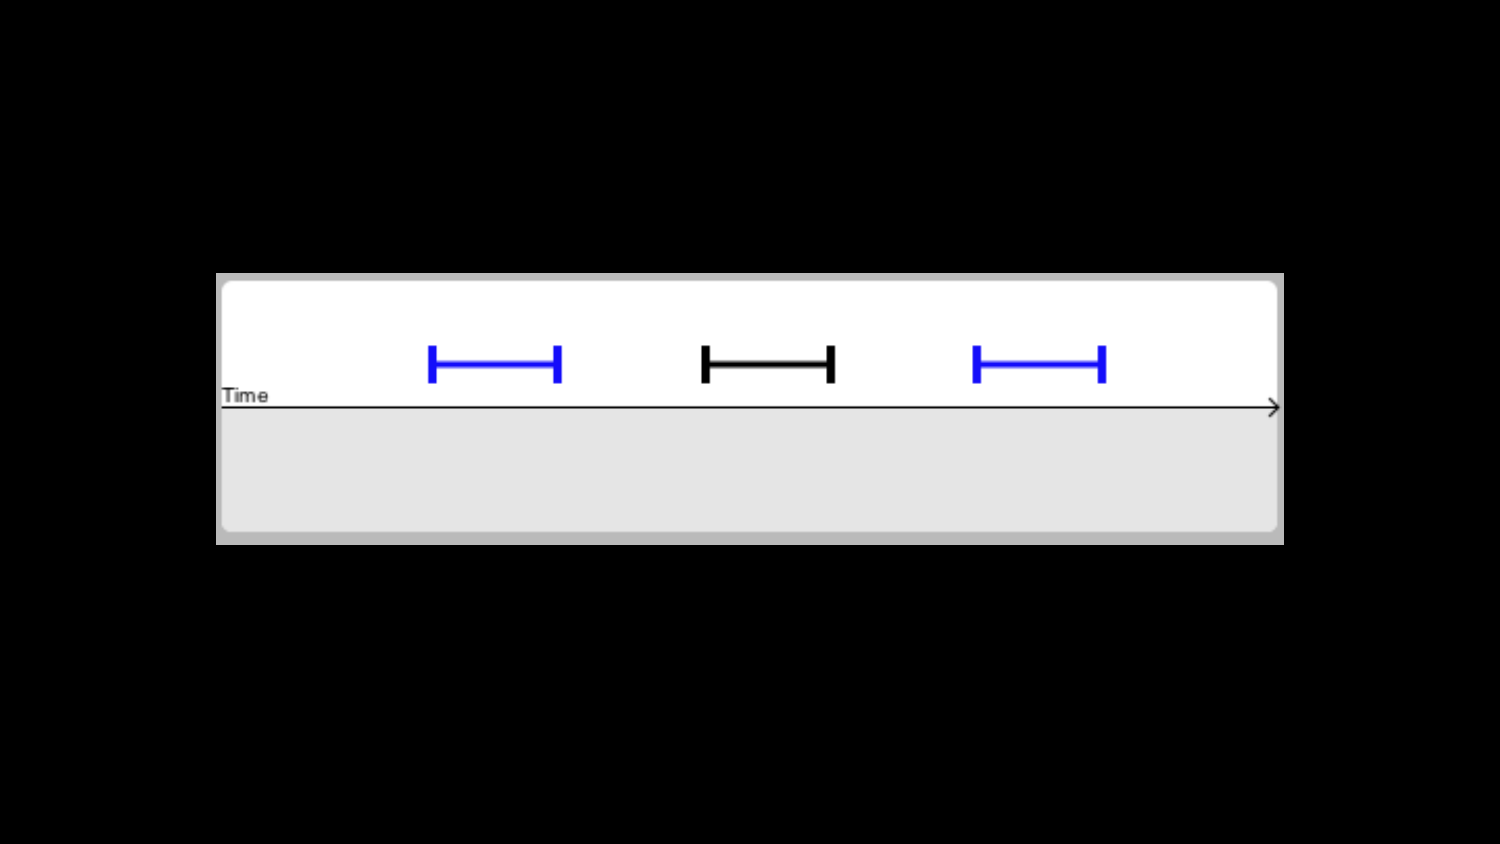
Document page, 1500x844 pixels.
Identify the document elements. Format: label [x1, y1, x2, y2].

picture [216, 273, 1284, 545]
